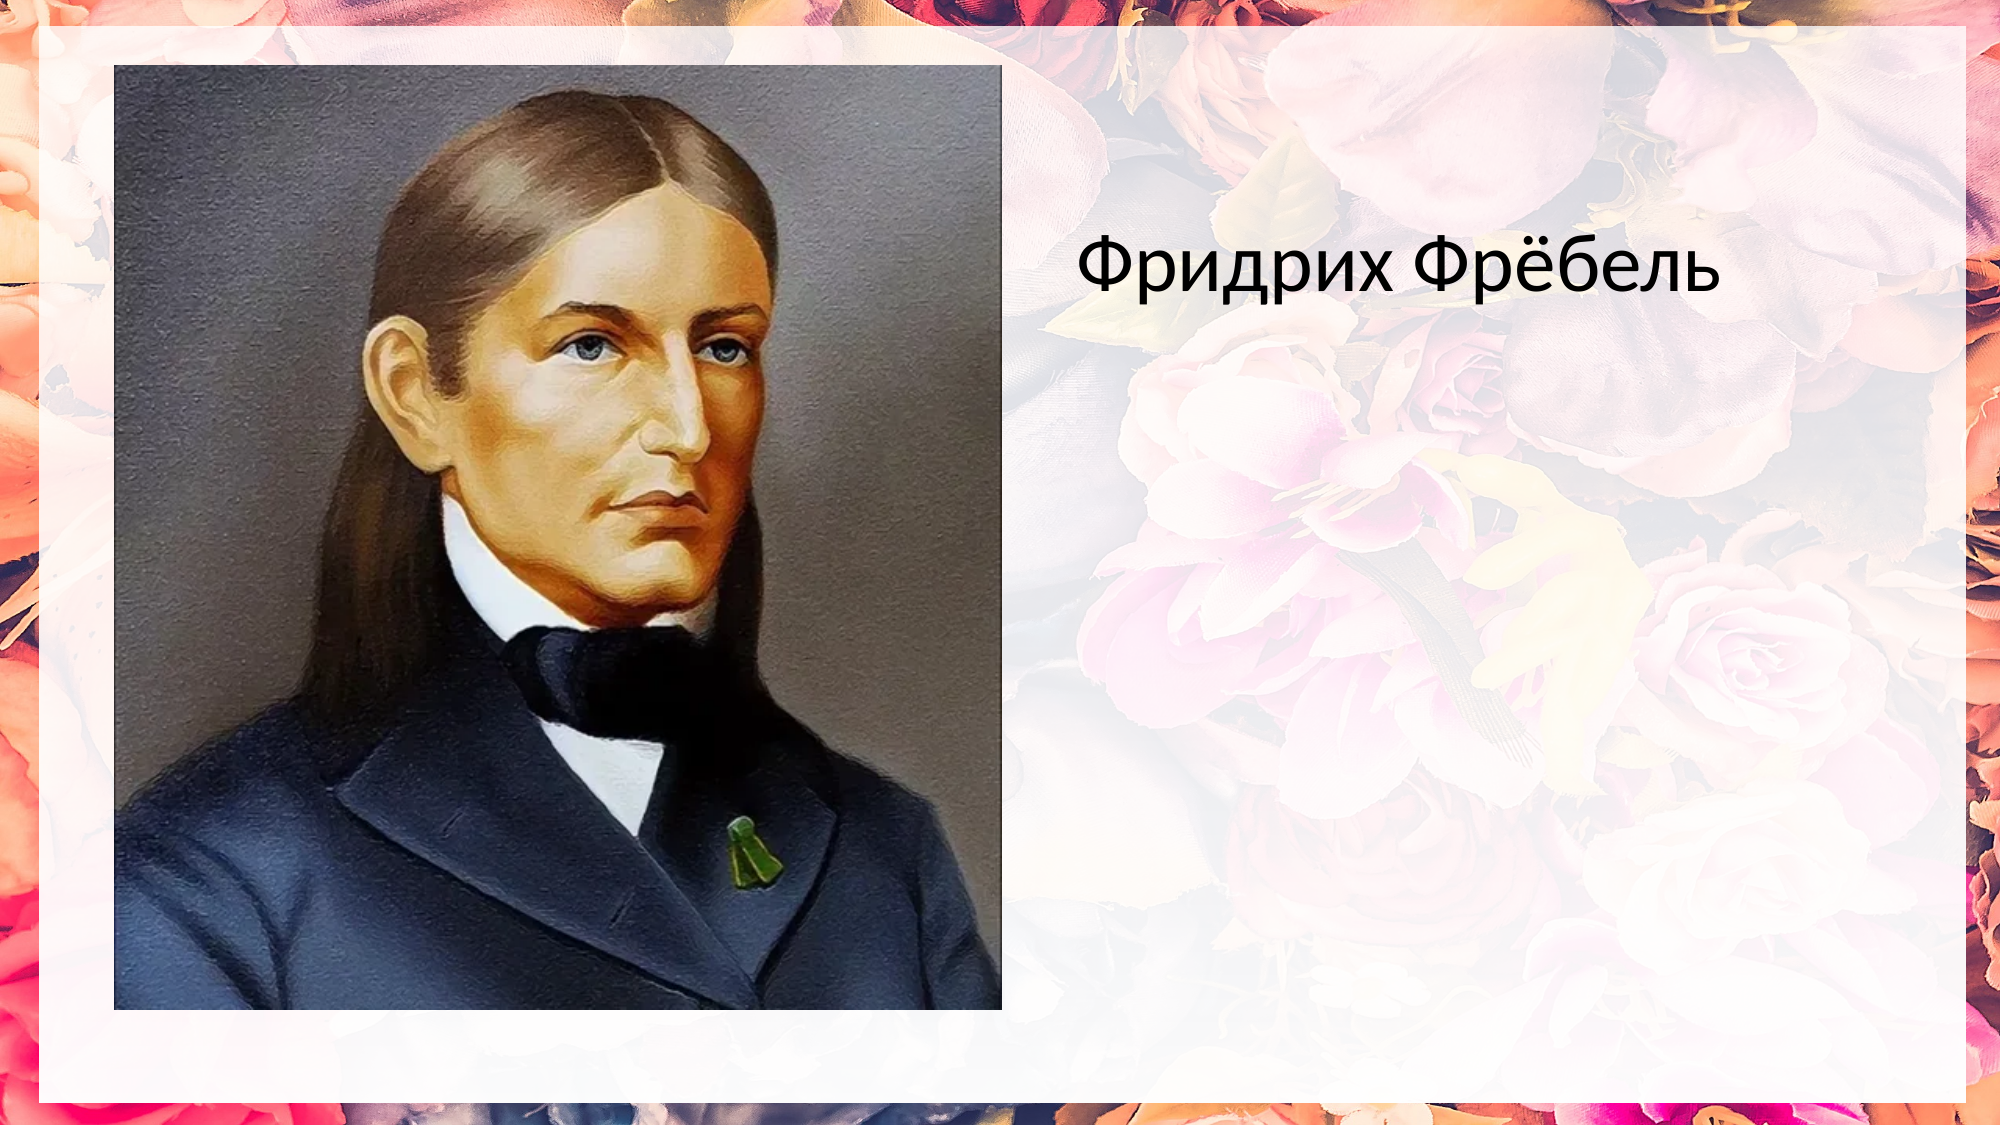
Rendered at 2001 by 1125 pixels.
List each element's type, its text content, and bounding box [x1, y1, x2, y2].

title Фридрих Фрёбель [1061, 26, 1863, 503]
picture [0, 0, 2000, 1125]
